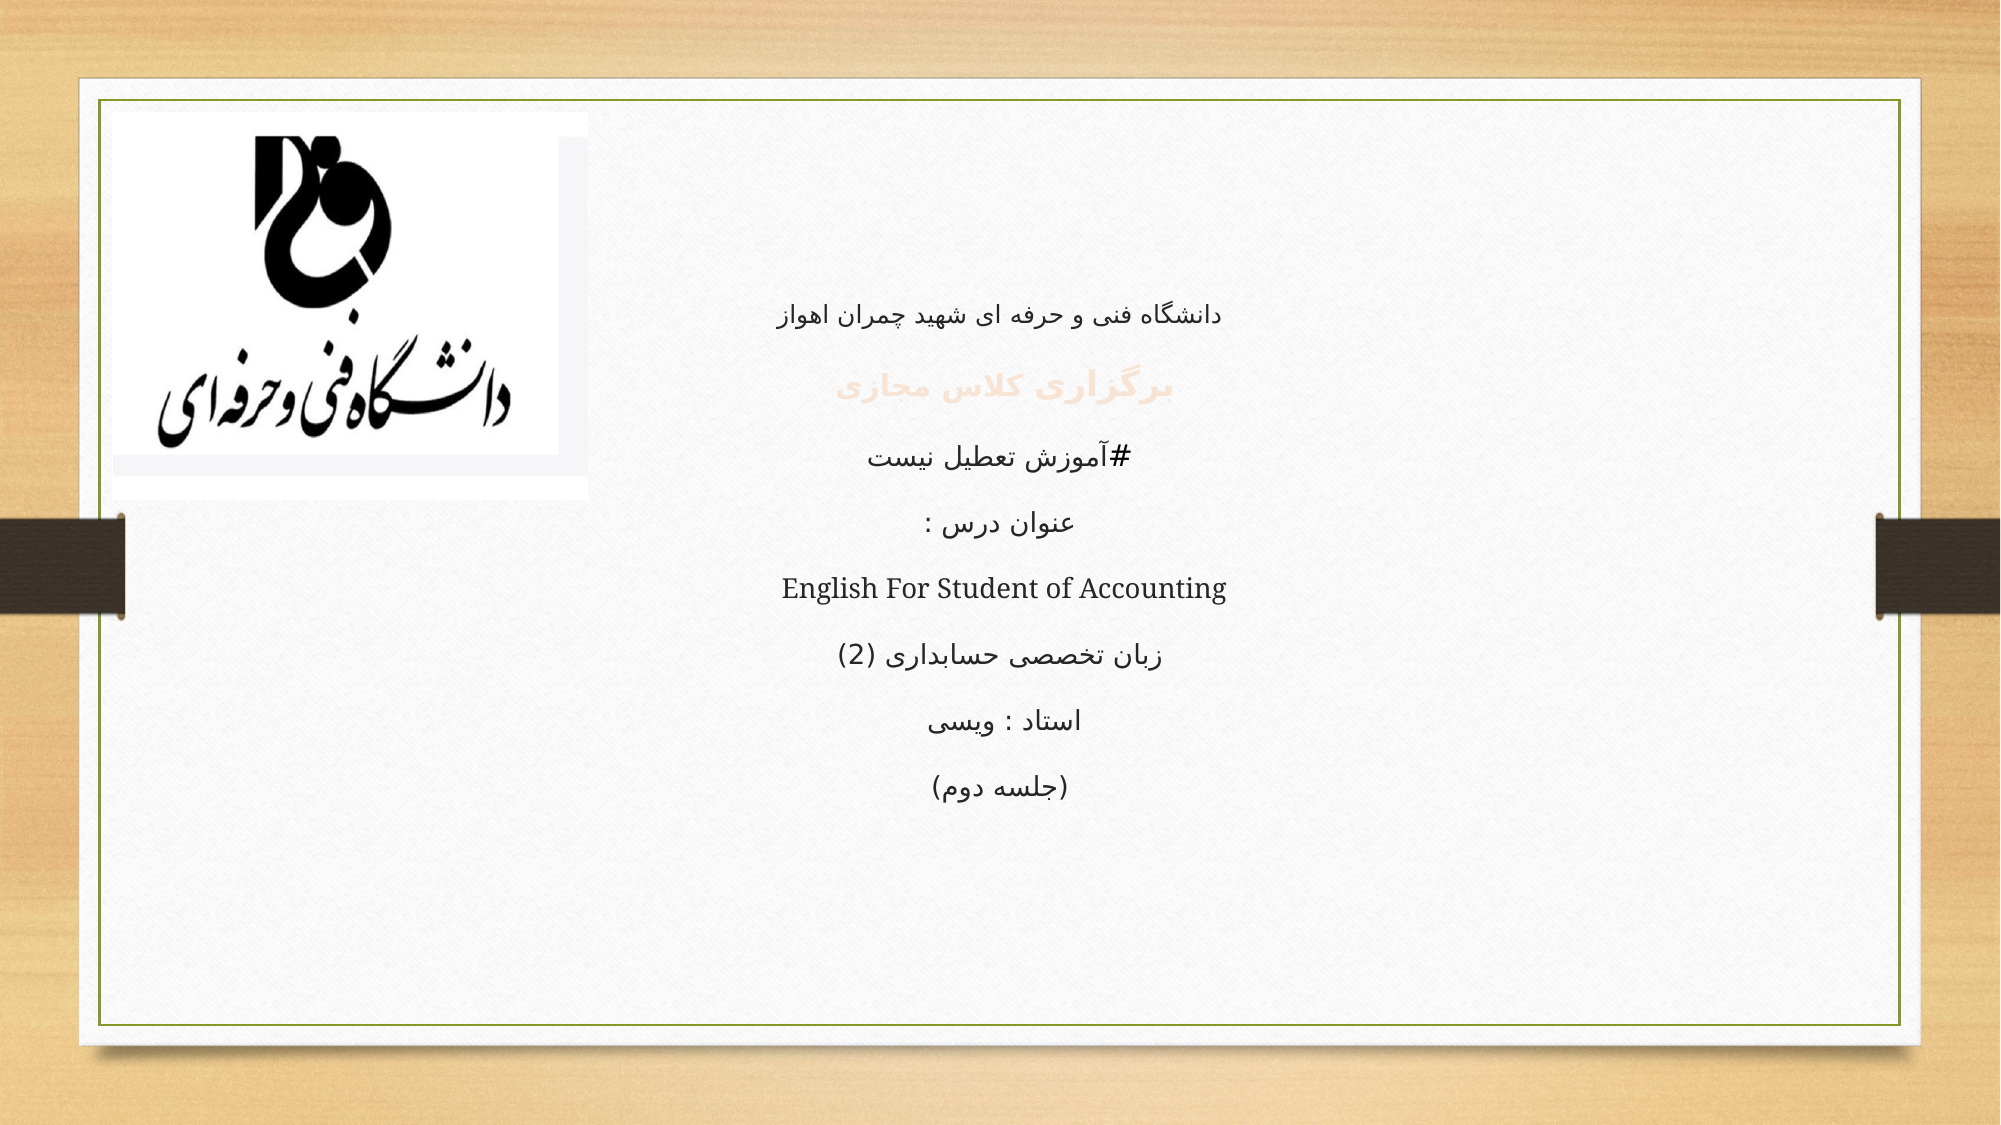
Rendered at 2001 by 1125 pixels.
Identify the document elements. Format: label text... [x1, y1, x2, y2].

picture [0, 0, 2001, 1125]
title دانشگاه فنی و حرفه ای شهید چمران اهواز برگزاری کلاس مجازی #آموزش تعطیل نیست عنوان درس : English For Student of Accounting زبان تخصصی حسابداری (2) استاد : ویسی (جلسه دوم) [99, 87, 1900, 1013]
